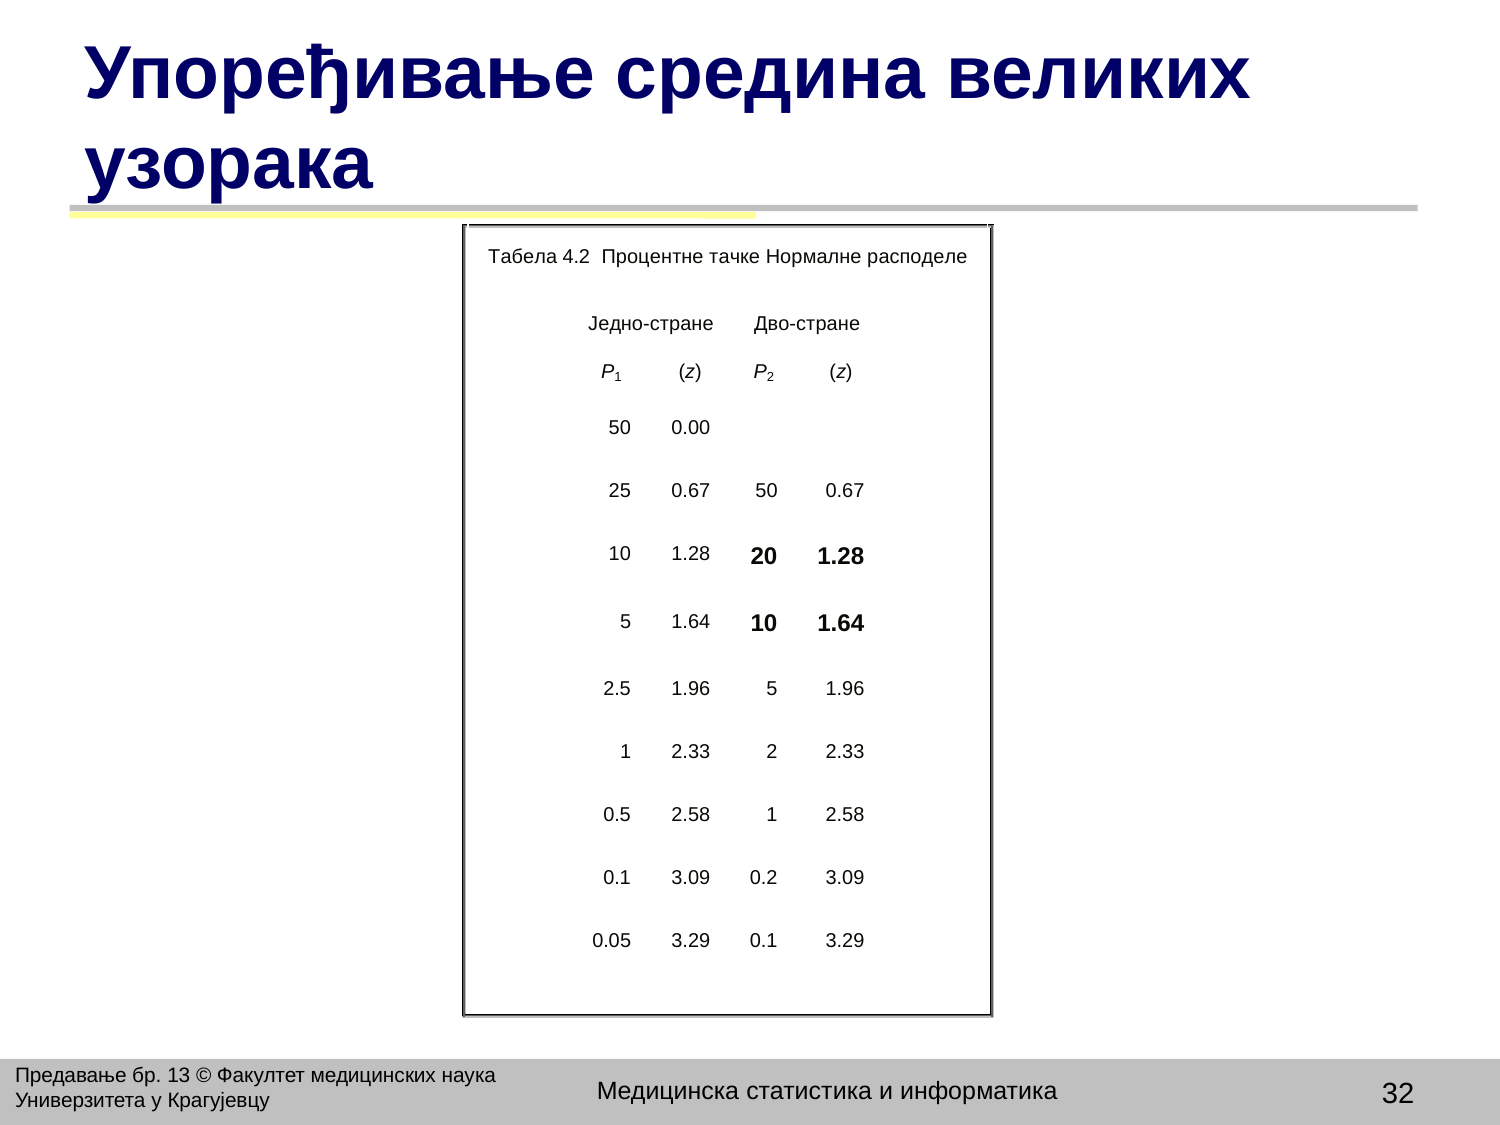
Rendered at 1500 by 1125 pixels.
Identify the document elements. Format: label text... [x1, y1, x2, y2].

title Упоређивање средина великих узорака [69, 19, 1426, 208]
footer Медицинска статистика и информатика [512, 1066, 1144, 1125]
slide_number Предавање бр. 13 © Факултет медицинских наука Универзитета у Крагујевцу [0, 1053, 629, 1108]
slide_number 32 [1164, 1066, 1430, 1125]
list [214, 223, 1241, 1054]
